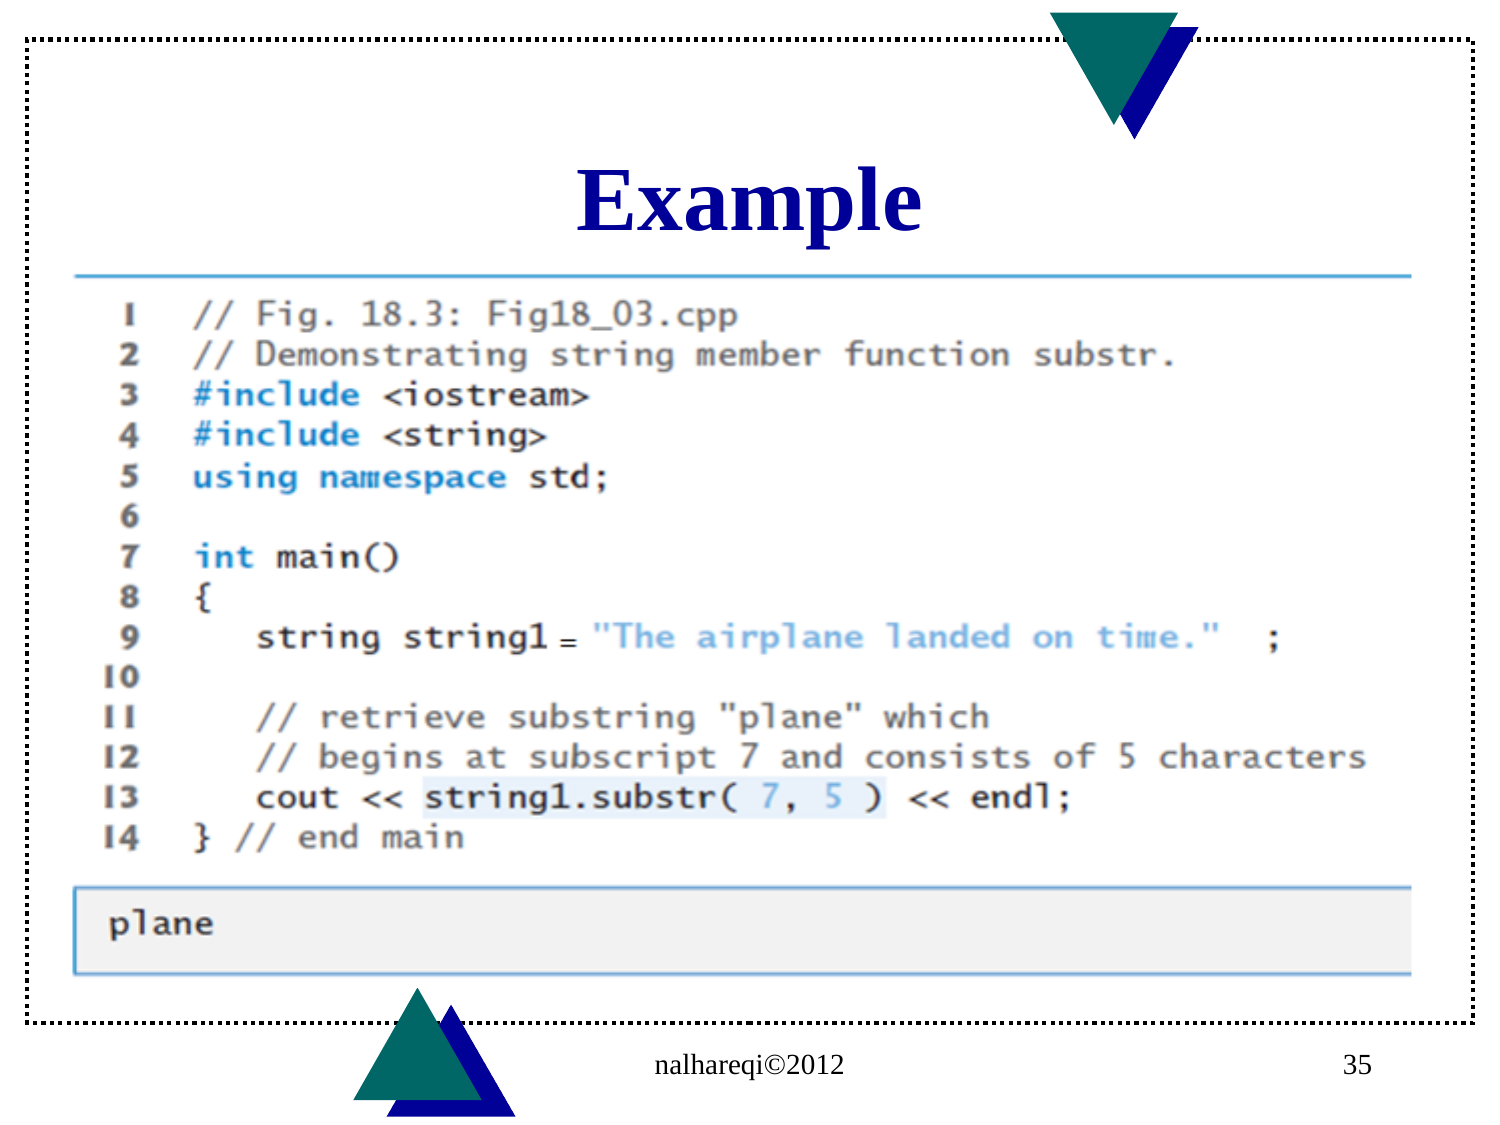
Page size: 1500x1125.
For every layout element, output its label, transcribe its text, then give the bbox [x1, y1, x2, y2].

footer nalhareqi©2012 [512, 1024, 988, 1101]
picture [52, 256, 1424, 988]
title Example [112, 99, 1388, 255]
slide_number 35 [1074, 1024, 1388, 1101]
